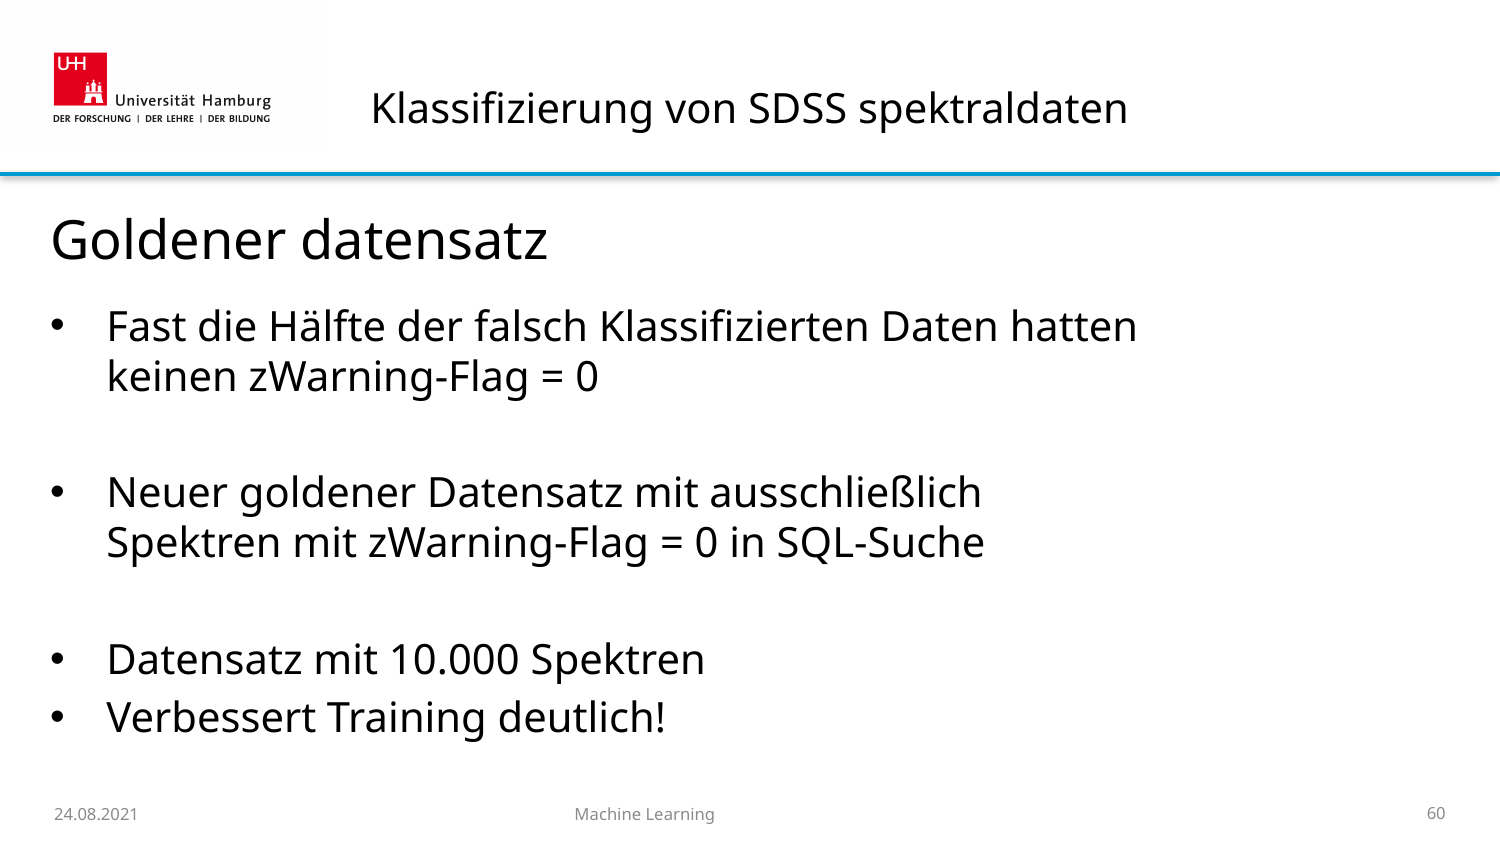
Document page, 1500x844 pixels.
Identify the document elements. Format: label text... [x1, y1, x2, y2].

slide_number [54, 788, 210, 833]
list Fast die Hälfte der falsch Klassifizierten Daten hatten keinen zWarning-Flag = 0 Neuer goldener Datensatz mit ausschließlich Spektren mit zWarning-Flag = 0 in SQL-Suche Datensatz mit 10.000 Spektren Verbessert Training deutlich! [35, 291, 1176, 765]
title Klassifizierung von SDSS spektraldaten [275, 91, 1225, 122]
slide_number 60 [1361, 788, 1446, 833]
list Goldener datensatz [35, 197, 1406, 281]
footer Machine Learning [273, 788, 1016, 833]
picture [1, 0, 323, 149]
